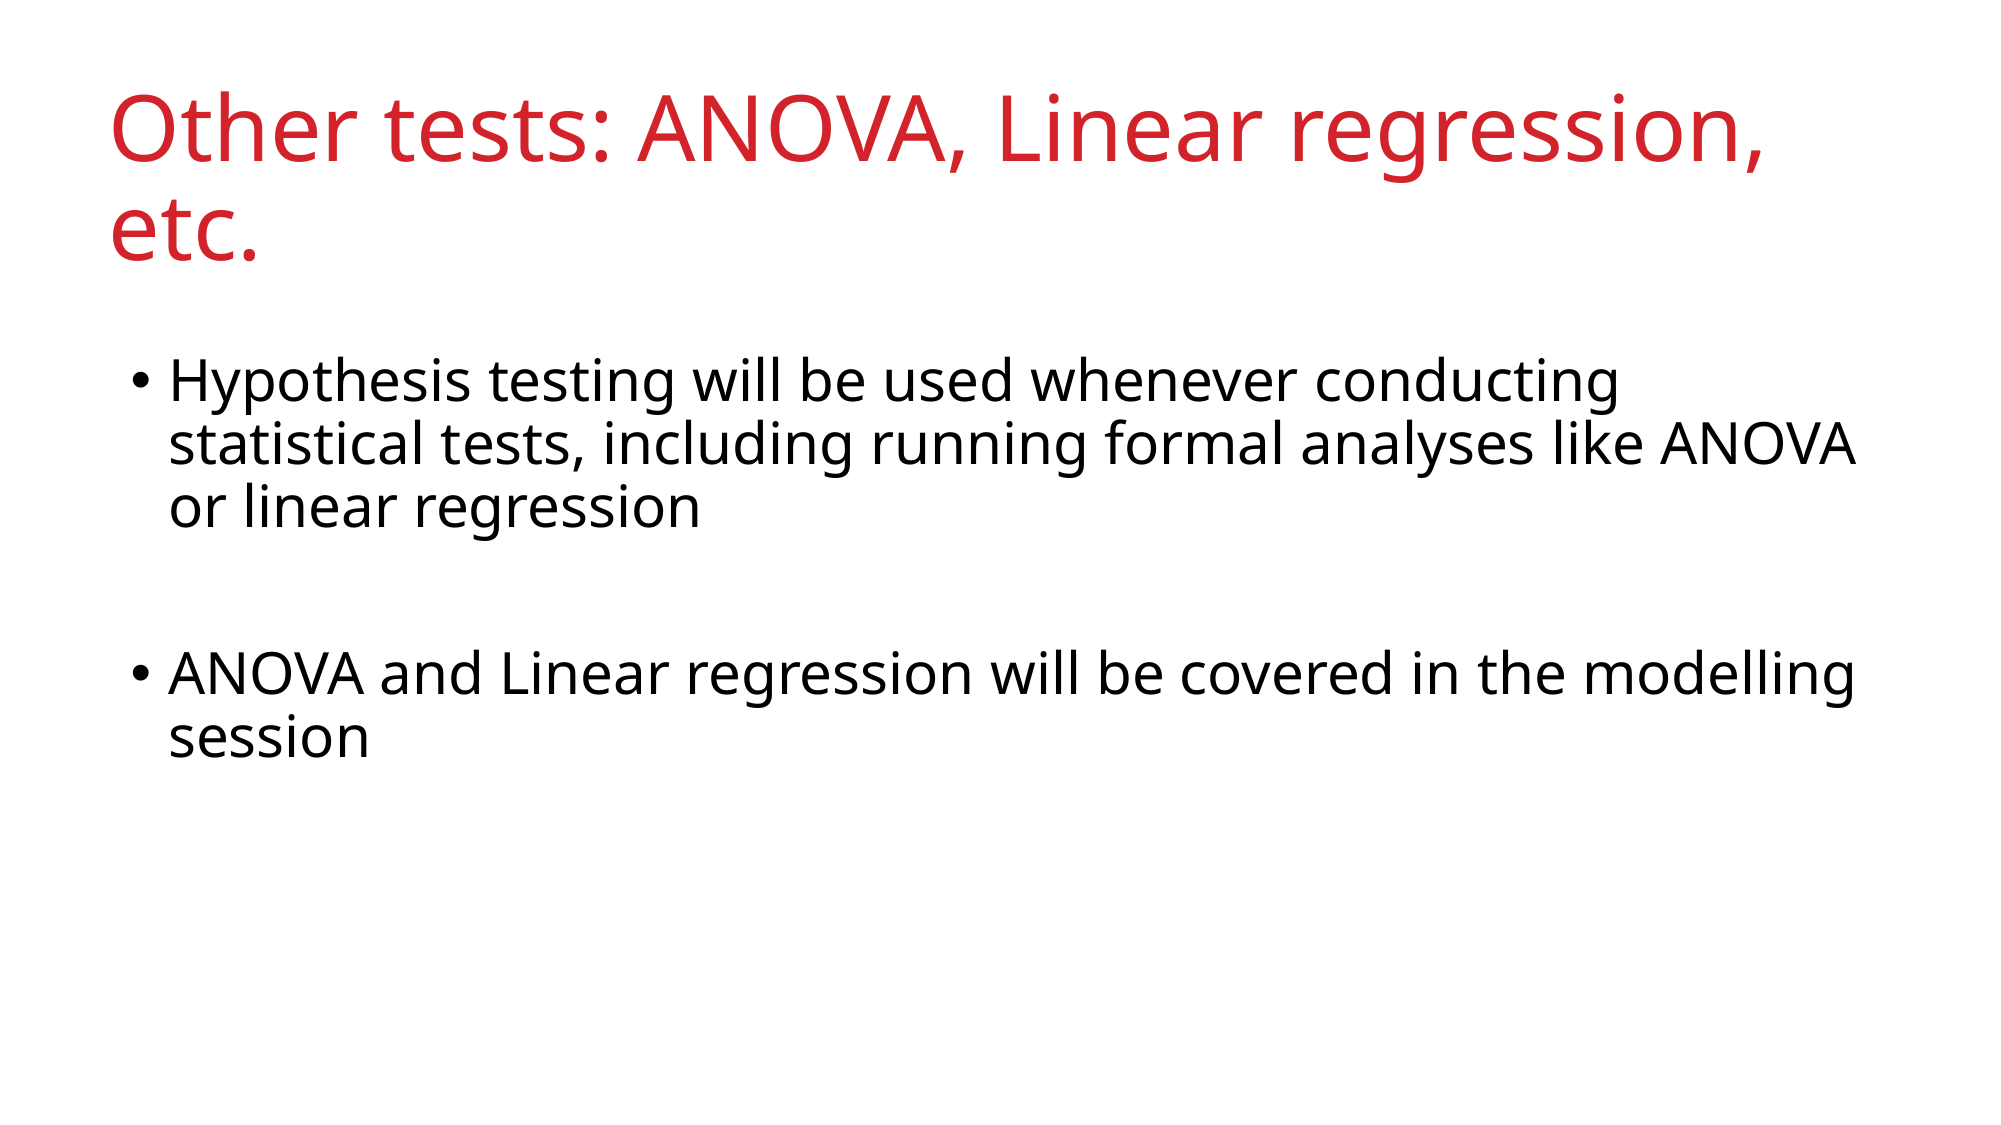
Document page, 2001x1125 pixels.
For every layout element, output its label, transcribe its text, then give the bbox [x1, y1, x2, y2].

title Other tests: ANOVA, Linear regression, etc. [93, 63, 1863, 298]
list Hypothesis testing will be used whenever conducting statistical tests, including running formal analyses like ANOVA or linear regression ANOVA and Linear regression will be covered in the modelling session [115, 343, 1885, 1082]
